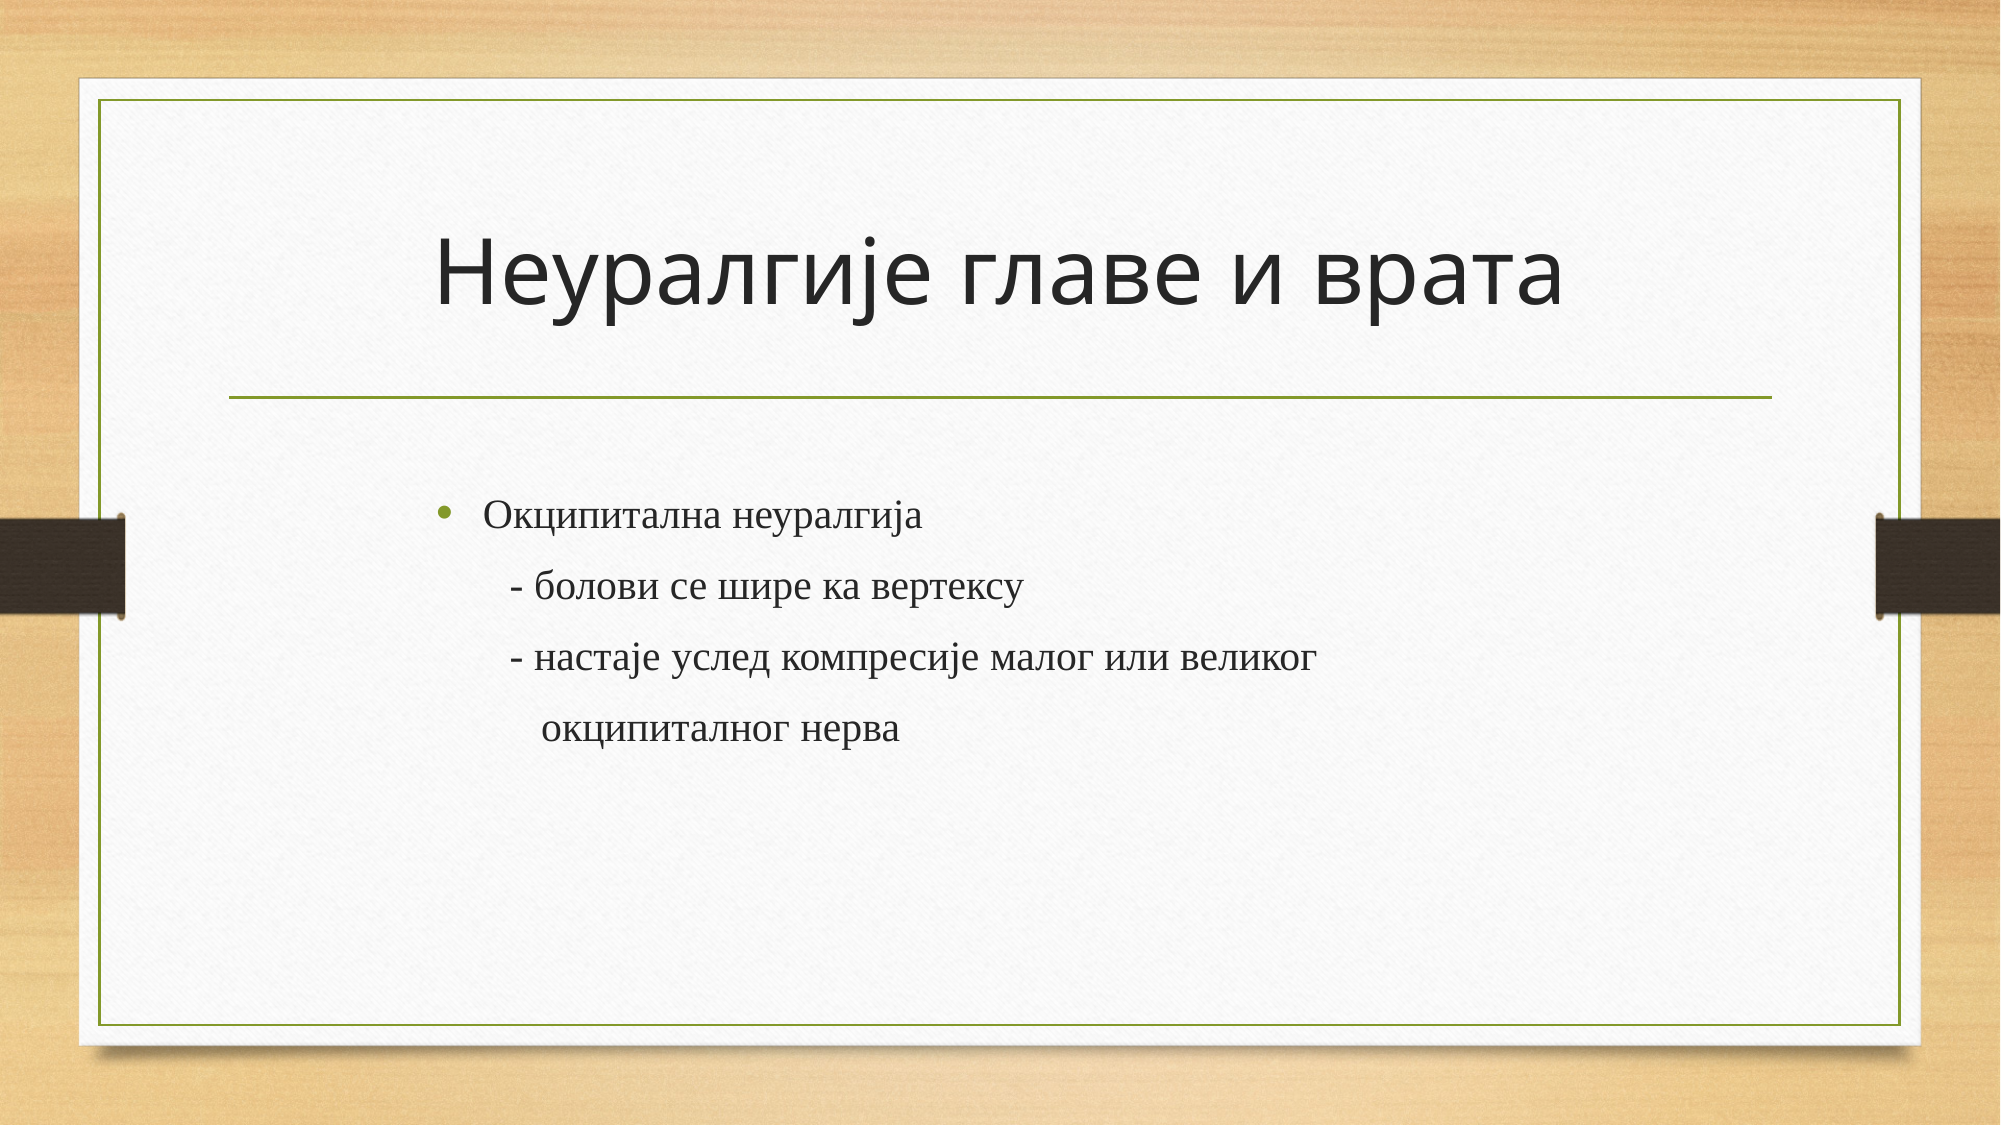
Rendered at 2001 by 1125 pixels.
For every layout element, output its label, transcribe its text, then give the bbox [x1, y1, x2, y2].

title Неуралгије главе и врата [212, 161, 1788, 375]
list Окципитална неуралгија - болови се шире ка вертексу - настаје услед компресије малог или великог окципиталног нерва [421, 479, 1537, 1045]
picture [0, 0, 2001, 1125]
